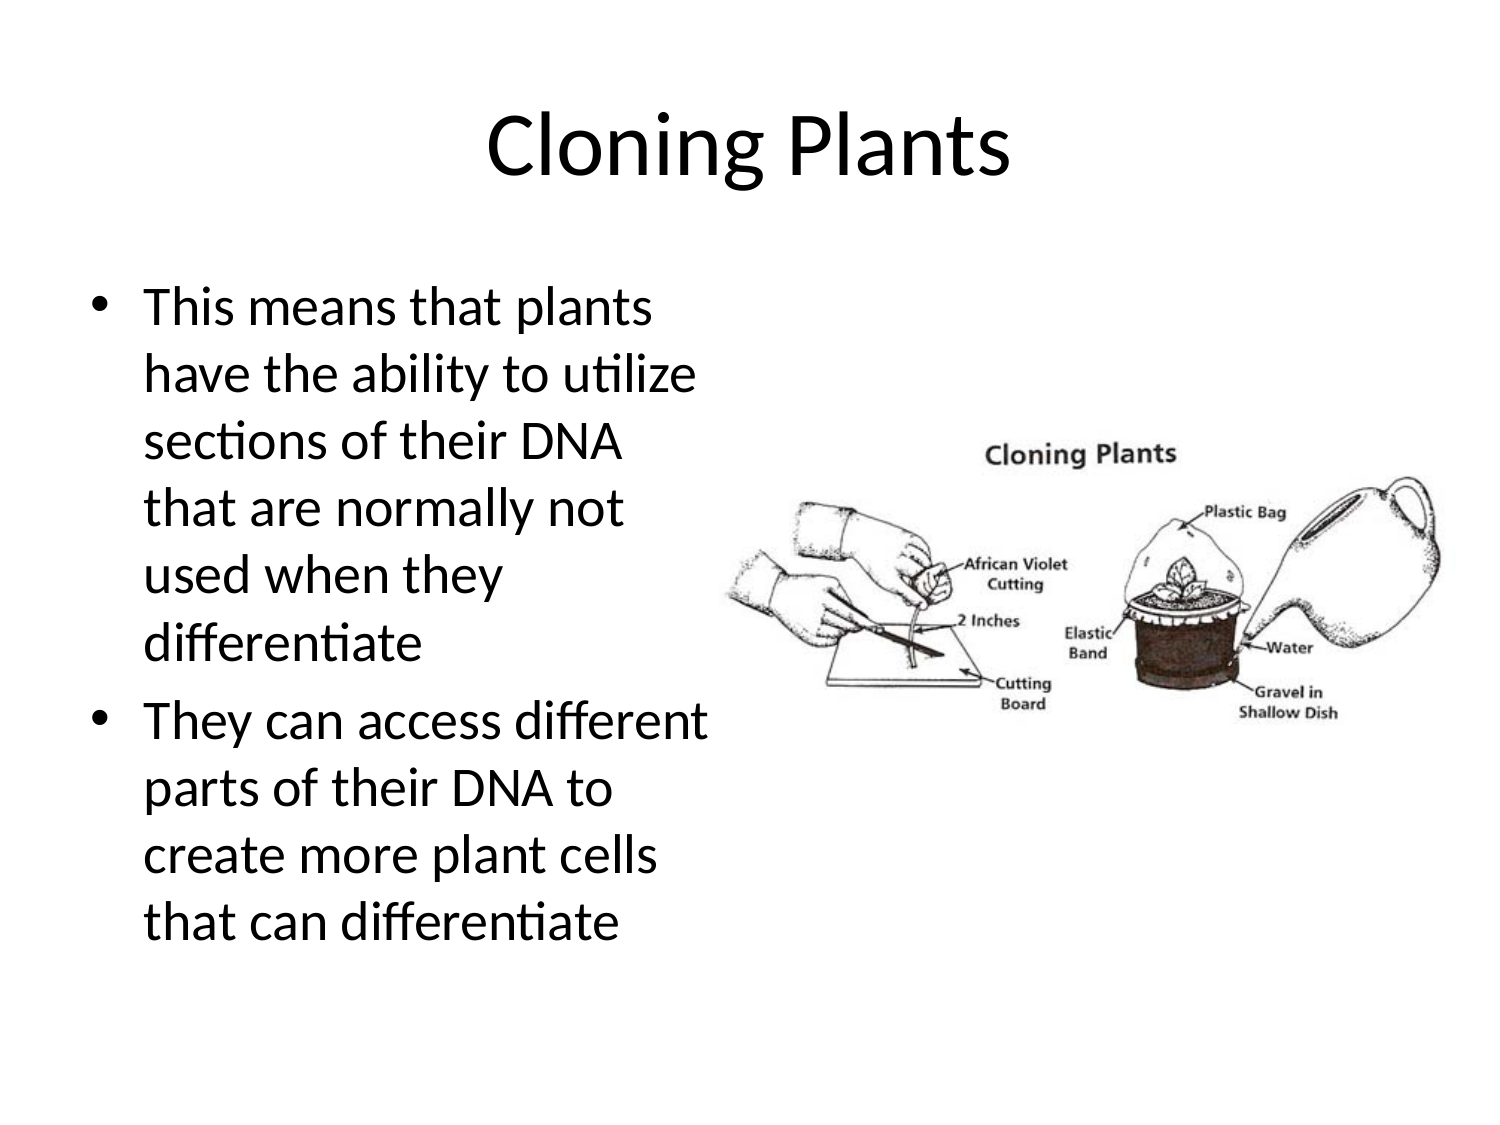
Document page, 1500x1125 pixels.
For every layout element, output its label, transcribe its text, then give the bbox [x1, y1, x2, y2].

list This means that plants have the ability to utilize sections of their DNA that are normally not used when they differentiate They can access different parts of their DNA to create more plant cells that can differentiate [75, 262, 738, 1005]
title Cloning Plants [75, 45, 1425, 233]
picture [718, 427, 1463, 740]
